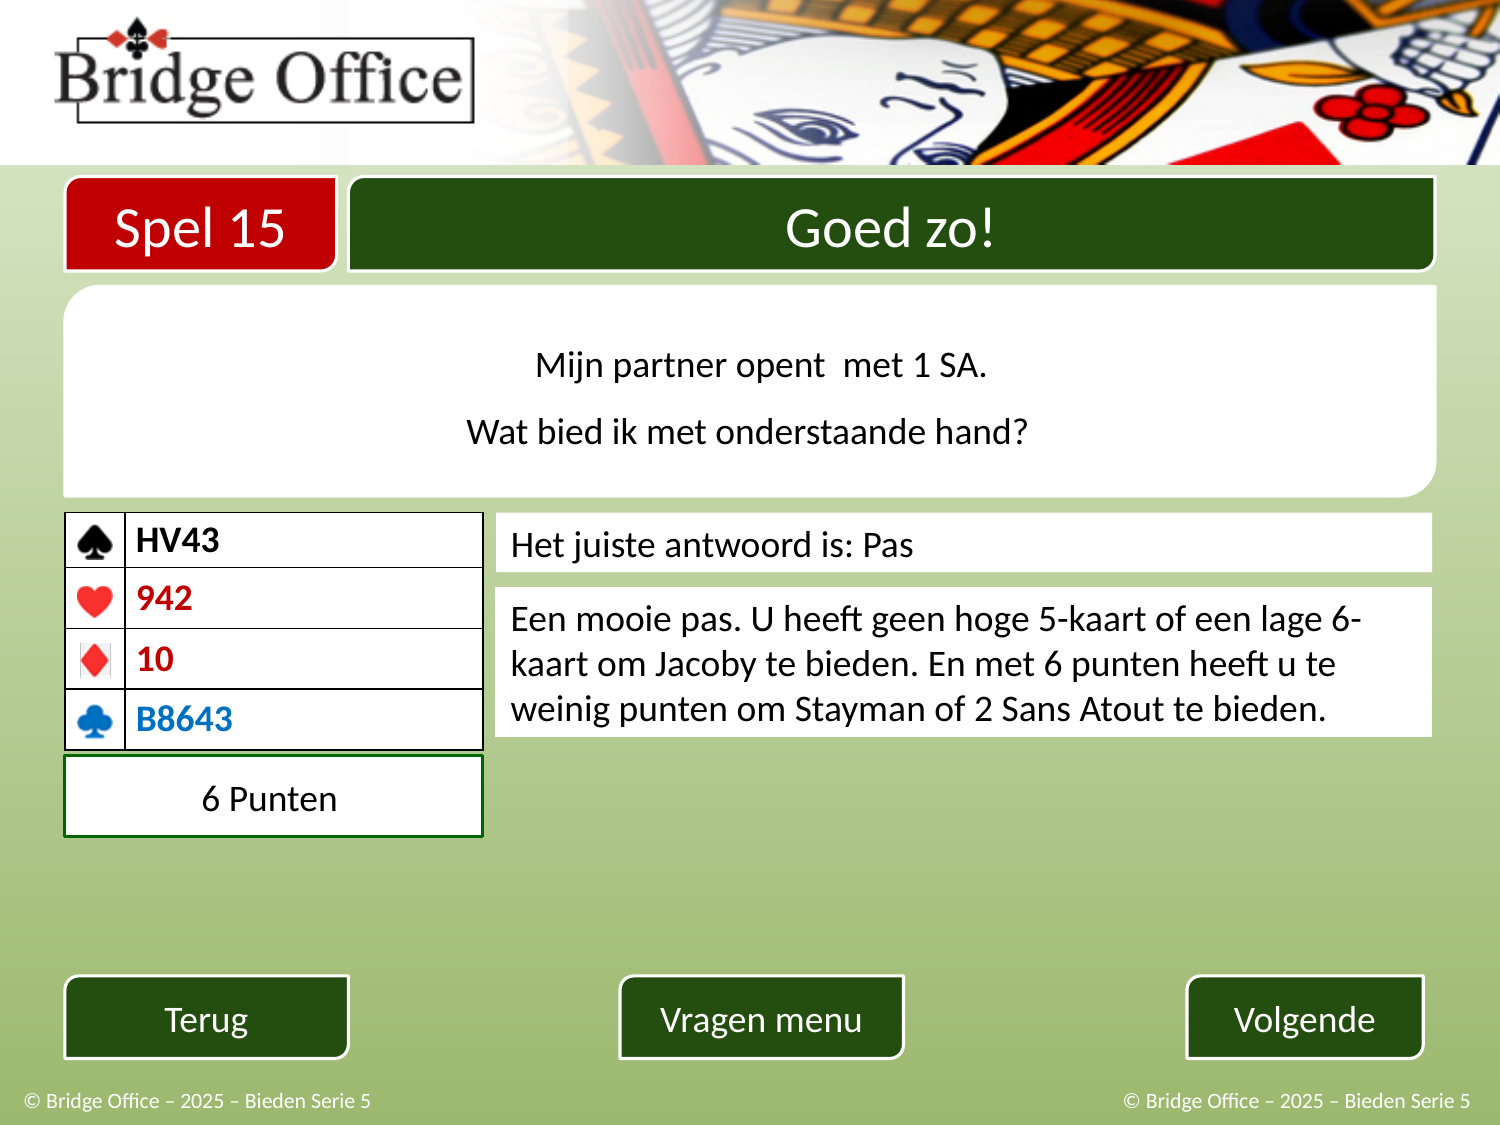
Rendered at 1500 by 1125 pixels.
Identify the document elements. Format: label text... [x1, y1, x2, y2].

text_box Vragen menu [618, 974, 906, 1061]
table_cell 942 [126, 568, 482, 628]
text_box Mijn partner opent met 1 SA. [508, 332, 1015, 393]
table_header [66, 513, 124, 567]
picture [77, 585, 114, 618]
text_box Wat bied ik met onderstaande hand? [451, 399, 1072, 460]
table_cell [66, 568, 124, 628]
text_box Het juiste antwoord is: Pas [496, 512, 1433, 573]
text_box Goed zo! [346, 179, 1437, 273]
text_box Volgende [1185, 974, 1425, 1061]
table_header HV43 [126, 513, 482, 567]
picture [77, 524, 114, 561]
table_cell 10 [126, 629, 482, 688]
table_cell [66, 629, 124, 688]
text_box 6 Punten [63, 754, 484, 838]
text_box © Bridge Office – 2025 – Bieden Serie 5 [8, 1079, 393, 1121]
picture [0, 0, 1500, 166]
text_box [63, 284, 1437, 498]
picture [77, 643, 114, 679]
text_box Spel 15 [63, 179, 339, 273]
table_cell B8643 [126, 690, 482, 749]
table_cell [66, 690, 124, 749]
text_box Een mooie pas. U heeft geen hoge 5-kaart of een lage 6-kaart om Jacoby te bieden. En met 6 punten heeft u te weinig punten om Stayman of 2 Sans Atout te bieden. [495, 587, 1432, 737]
text_box Terug [63, 974, 350, 1061]
picture [77, 703, 114, 740]
text_box © Bridge Office – 2025 – Bieden Serie 5 [1107, 1079, 1500, 1121]
